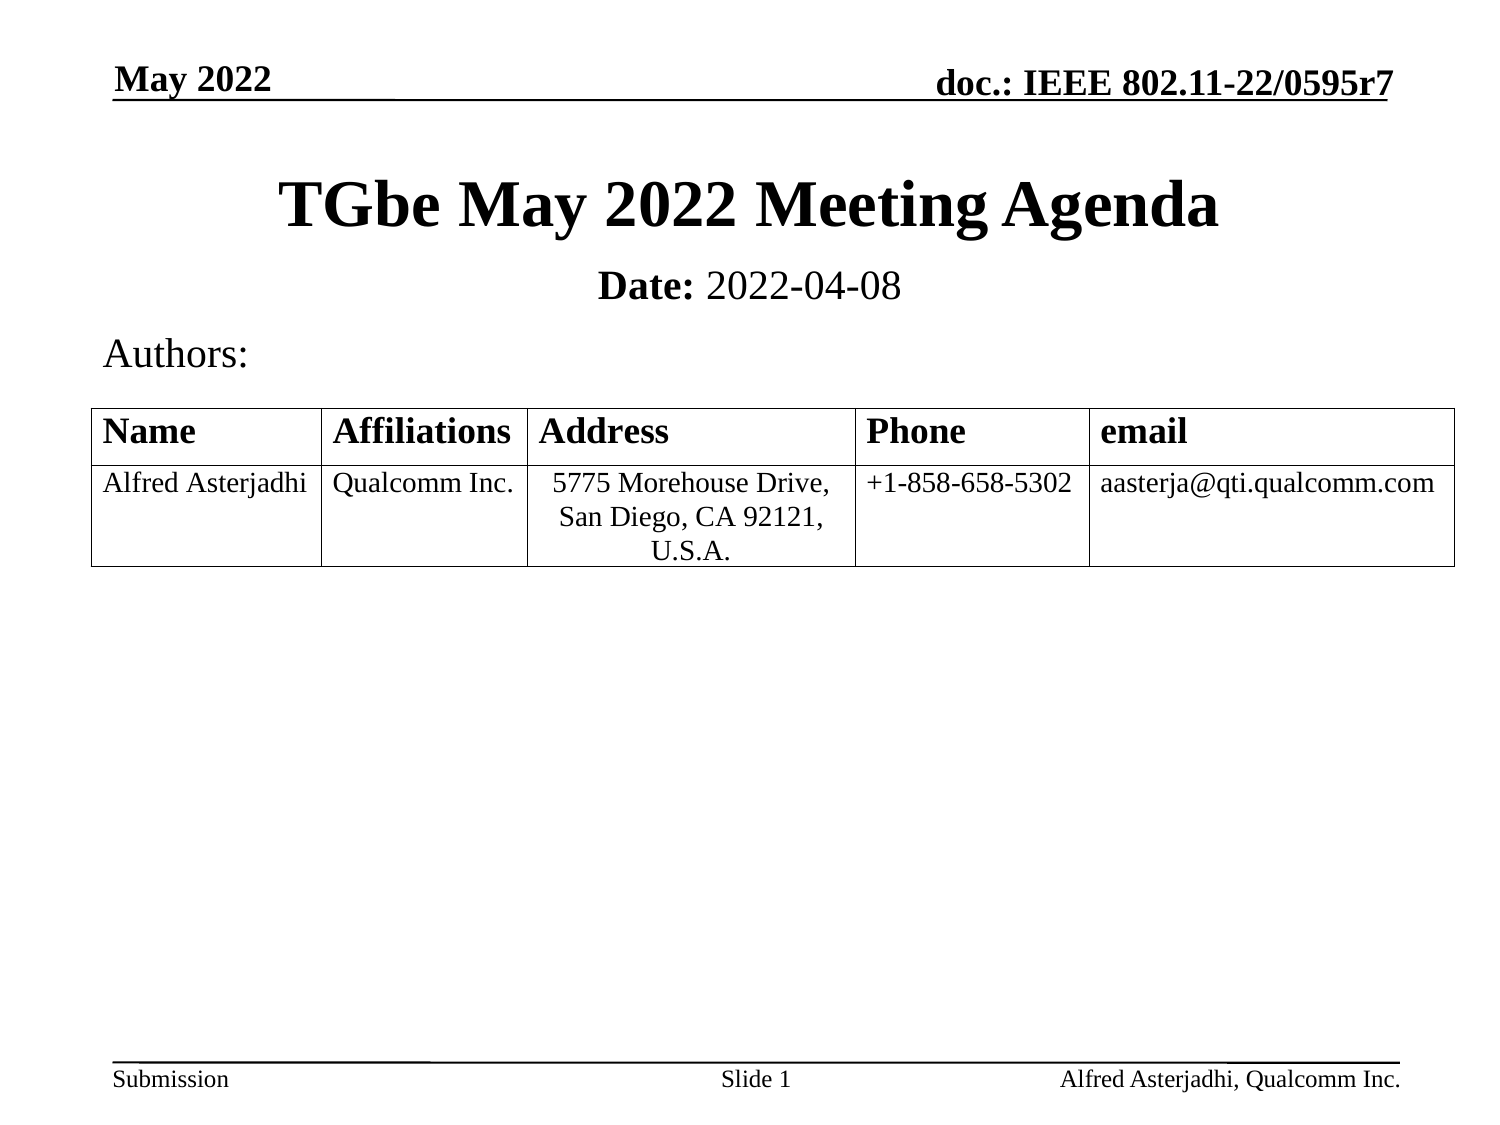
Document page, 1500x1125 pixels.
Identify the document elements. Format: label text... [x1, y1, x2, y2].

list Date: 2022-04-08 [112, 249, 1388, 316]
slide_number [114, 54, 493, 100]
title TGbe May 2022 Meeting Agenda [112, 112, 1388, 249]
slide_number Slide 1 [712, 1061, 800, 1123]
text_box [75, 407, 1477, 819]
text_box Authors: [87, 318, 325, 381]
footer Alfred Asterjadhi, Qualcomm Inc. [902, 1061, 1402, 1093]
